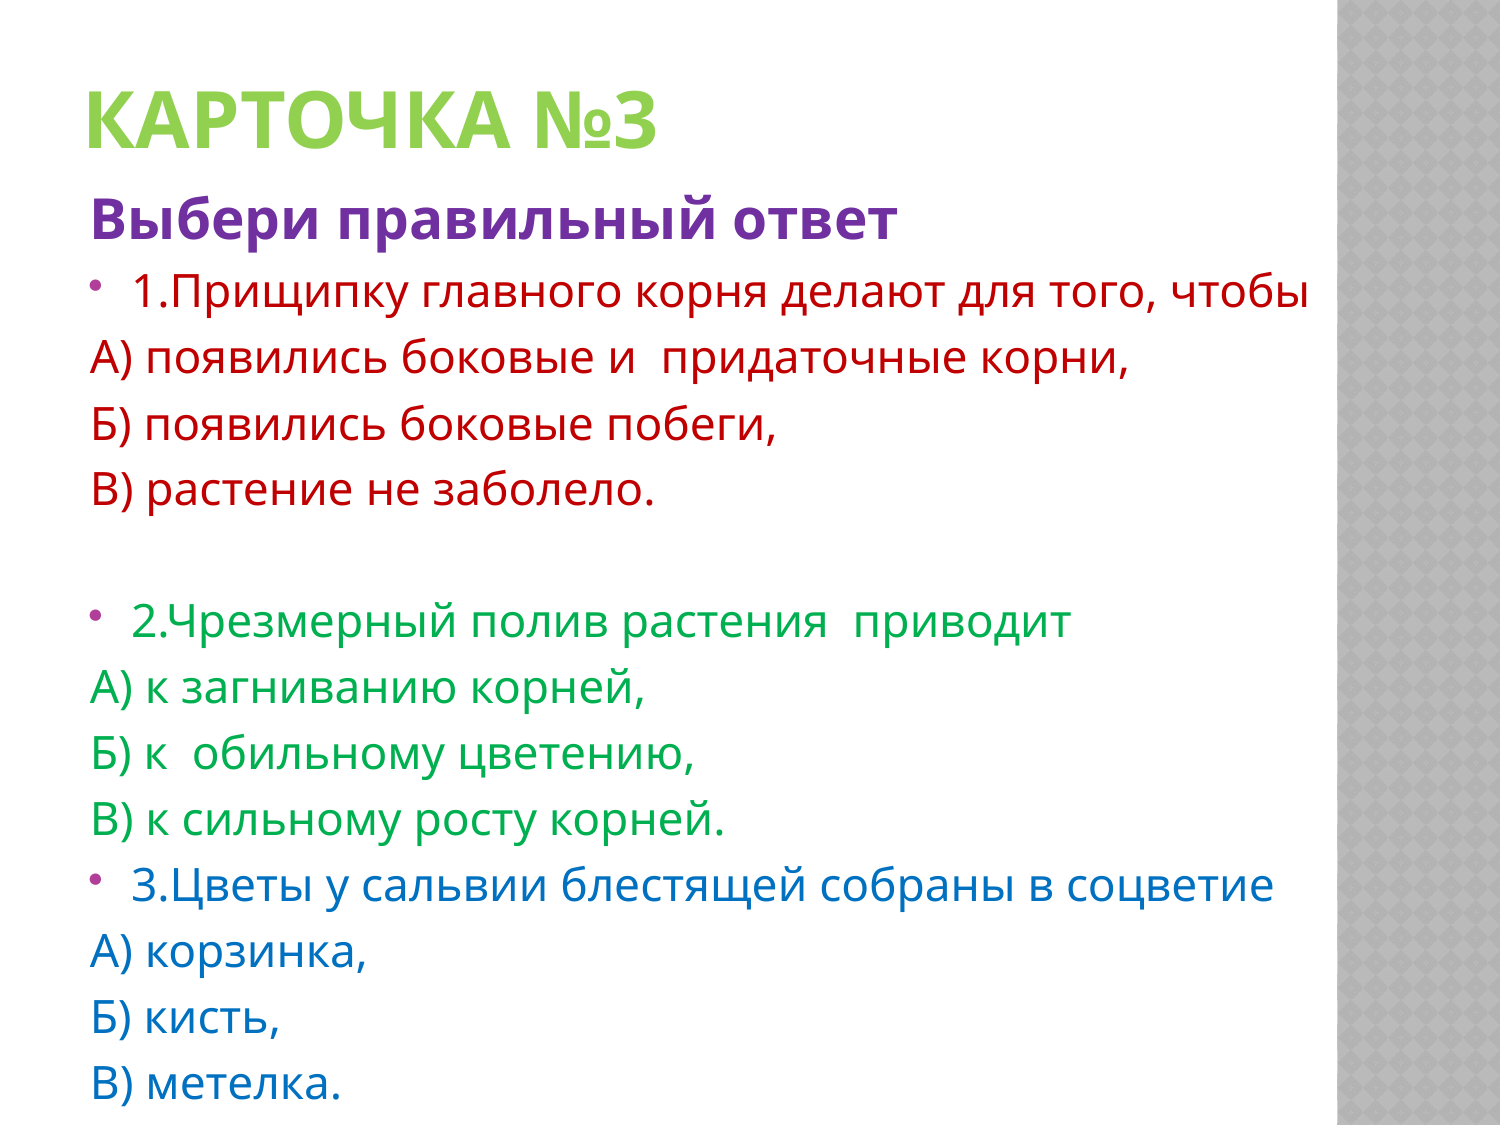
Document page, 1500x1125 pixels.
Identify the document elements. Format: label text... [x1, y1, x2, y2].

title Карточка №3 [75, 52, 1263, 164]
list Выбери правильный ответ 1.Прищипку главного корня делают для того, чтобы А) появились боковые и придаточные корни, Б) появились боковые побеги, В) растение не заболело. 2.Чрезмерный полив растения приводит А) к загниванию корней, Б) к обильному цветению, В) к сильному росту корней. 3.Цветы у сальвии блестящей собраны в соцветие А) корзинка, Б) кисть, В) метелка. [75, 175, 1425, 1125]
